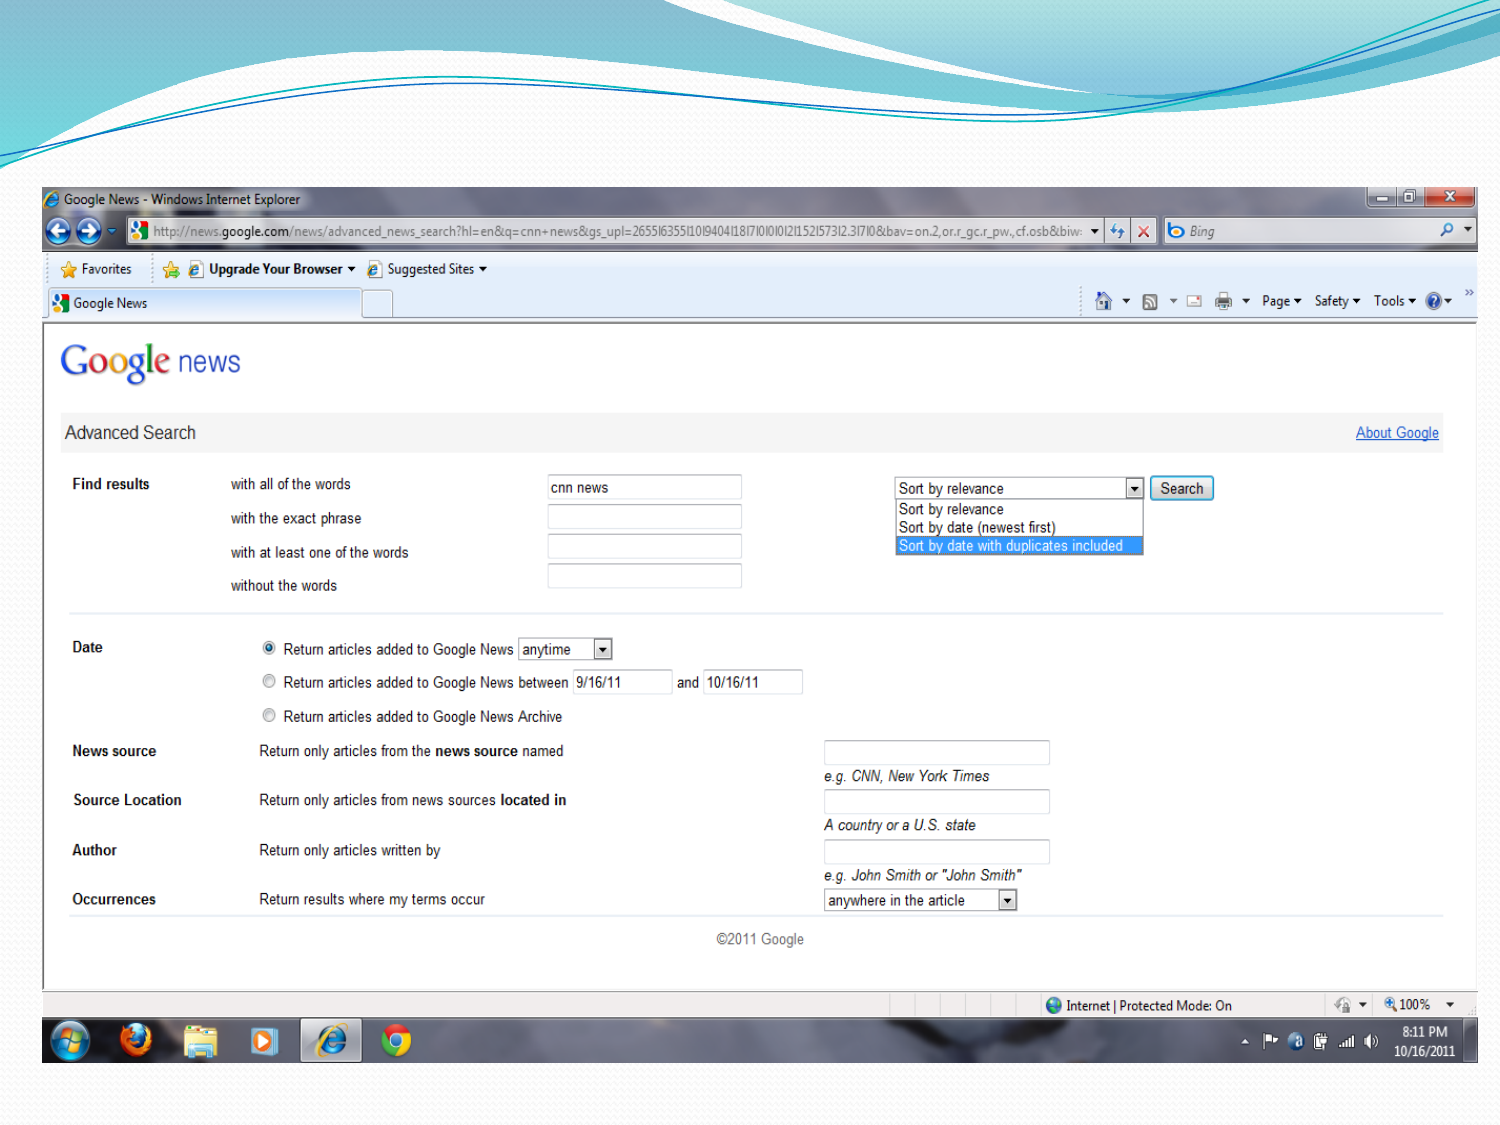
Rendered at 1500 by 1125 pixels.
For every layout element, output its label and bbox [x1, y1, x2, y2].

picture [41, 187, 1478, 1063]
